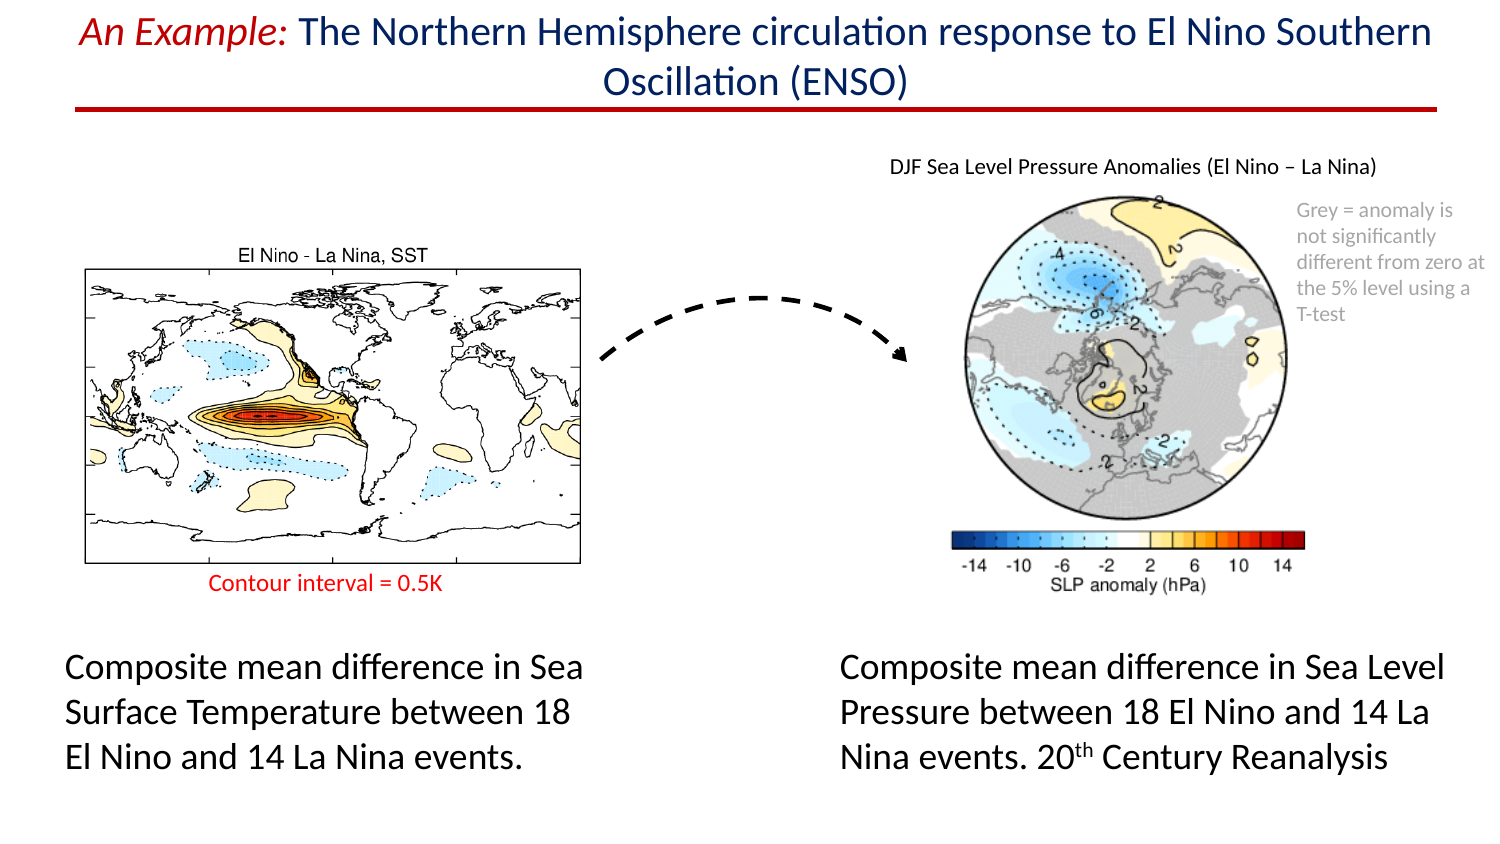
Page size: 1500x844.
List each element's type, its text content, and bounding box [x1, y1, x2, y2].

text_box Composite mean difference in Sea Level Pressure between 18 El Nino and 14 La Nina events. 20th Century Reanalysis [825, 634, 1475, 785]
text_box [600, 297, 907, 513]
picture [940, 186, 1310, 608]
text_box DJF Sea Level Pressure Anomalies (El Nino – La Nina) [874, 143, 1400, 187]
text_box Grey = anomaly is not significantly different from zero at the 5% level using a T-test [1301, 187, 1500, 334]
text_box Composite mean difference in Sea Surface Temperature between 18 El Nino and 14 La Nina events. [50, 634, 613, 785]
picture [77, 242, 585, 569]
text_box An Example: The Northern Hemisphere circulation response to El Nino Southern Oscillation (ENSO) [12, 0, 1500, 112]
text_box Contour interval = 0.5K [193, 576, 469, 605]
